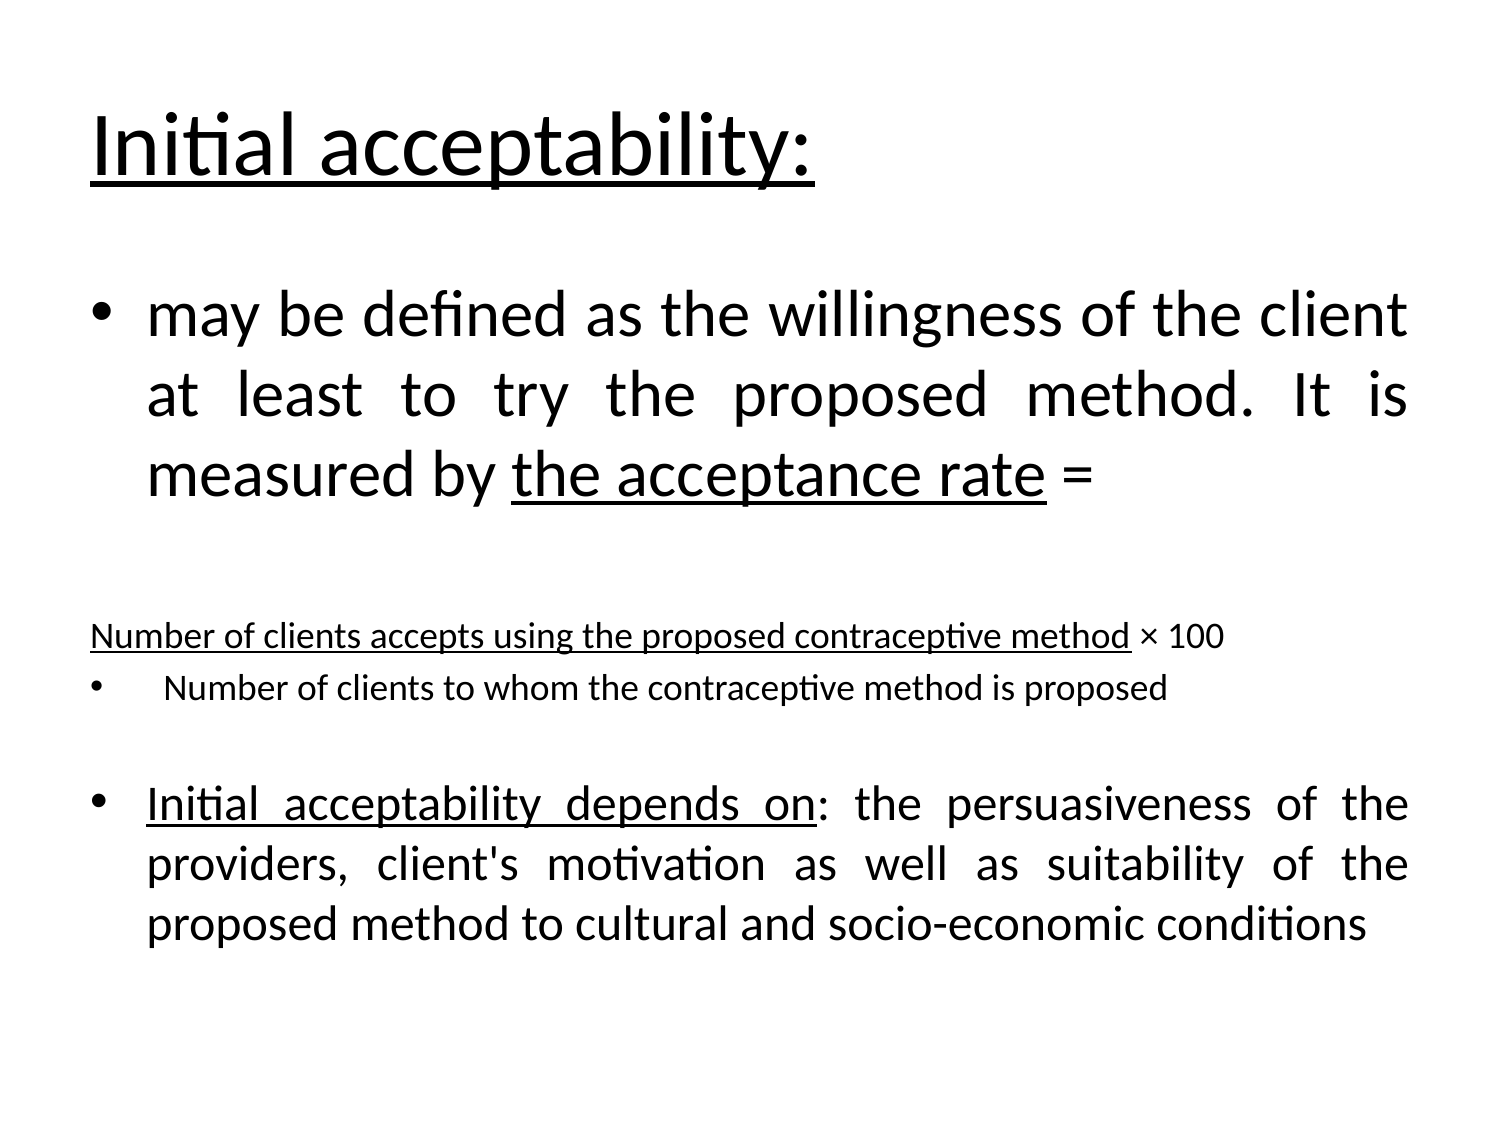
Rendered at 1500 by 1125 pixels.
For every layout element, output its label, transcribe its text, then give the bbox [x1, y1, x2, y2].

list may be defined as the willingness of the client at least to try the proposed method. It is measured by the acceptance rate = Number of clients accepts using the proposed contraceptive method × 100 Number of clients to whom the contraceptive method is proposed Initial acceptability depends on: the persuasiveness of the providers, client's motivation as well as suitability of the proposed method to cultural and socio-economic conditions [75, 262, 1425, 1075]
title Initial acceptability: [75, 45, 1425, 233]
